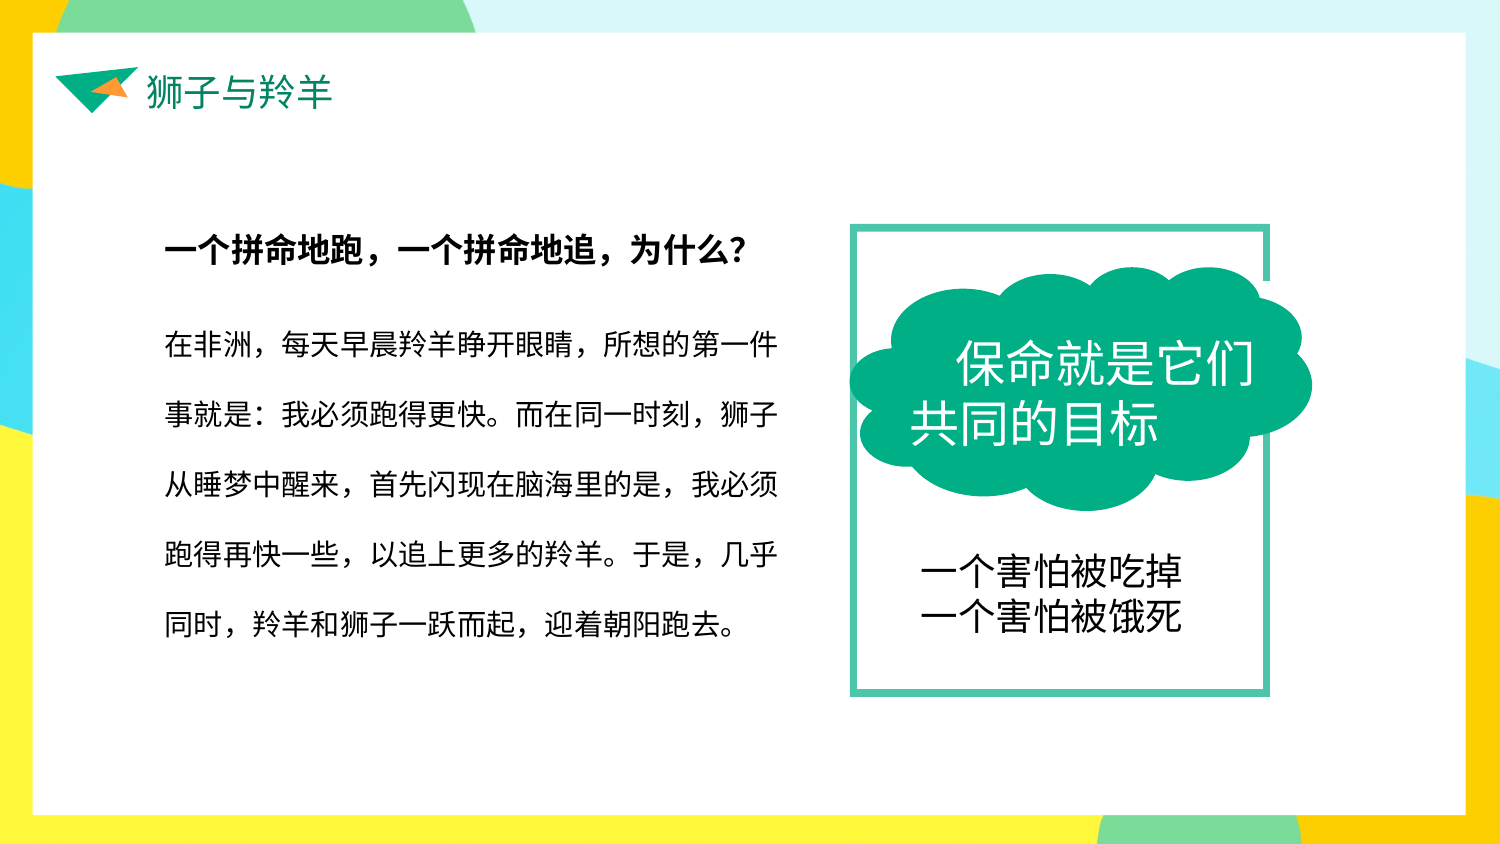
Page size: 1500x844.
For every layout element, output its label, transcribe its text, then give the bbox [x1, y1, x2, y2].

text_box 在非洲，每天早晨羚羊睁开眼睛，所想的第一件事就是：我必须跑得更快。而在同一时刻，狮子从睡梦中醒来，首先闪现在脑海里的是，我必须跑得再快一些，以追上更多的羚羊。于是，几乎同时，羚羊和狮子一跃而起，迎着朝阳跑去。 [150, 284, 811, 649]
text_box 保命就是它们共同的目标 [894, 325, 1307, 460]
text_box [848, 266, 1301, 513]
text_box [848, 387, 1271, 698]
text_box 一个害怕被吃掉 一个害怕被饿死 [905, 540, 1256, 646]
text_box [1307, 364, 1314, 407]
picture [0, 0, 1500, 844]
text_box [848, 222, 1271, 376]
text_box 一个拼命地跑，一个拼命地追，为什么？ [150, 221, 798, 277]
